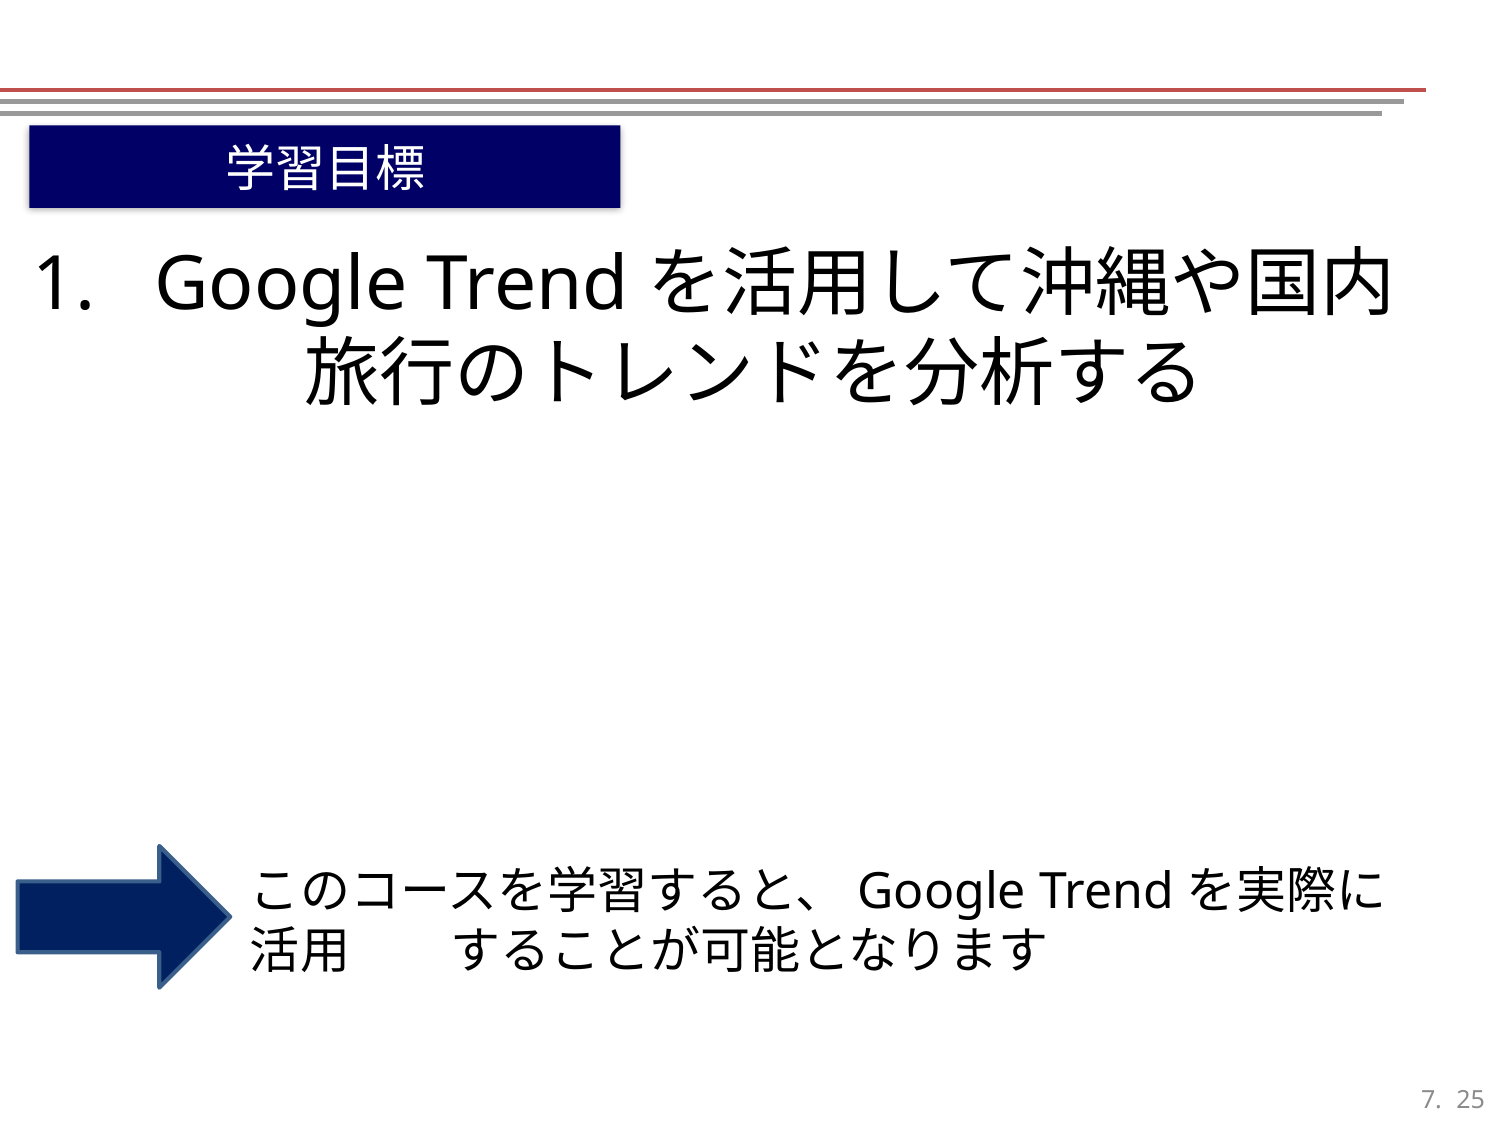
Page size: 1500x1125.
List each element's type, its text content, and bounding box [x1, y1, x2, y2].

slide_number 24 [1381, 1065, 1500, 1125]
text_box [15, 844, 233, 990]
text_box 学習目標 [29, 125, 621, 208]
text_box このコースを学習すると、Google Trendを実際に活用 することが可能となります [235, 851, 1440, 987]
text_box Google Trendを活用して沖縄や国内 旅行のトレンドを分析する [17, 227, 1459, 423]
